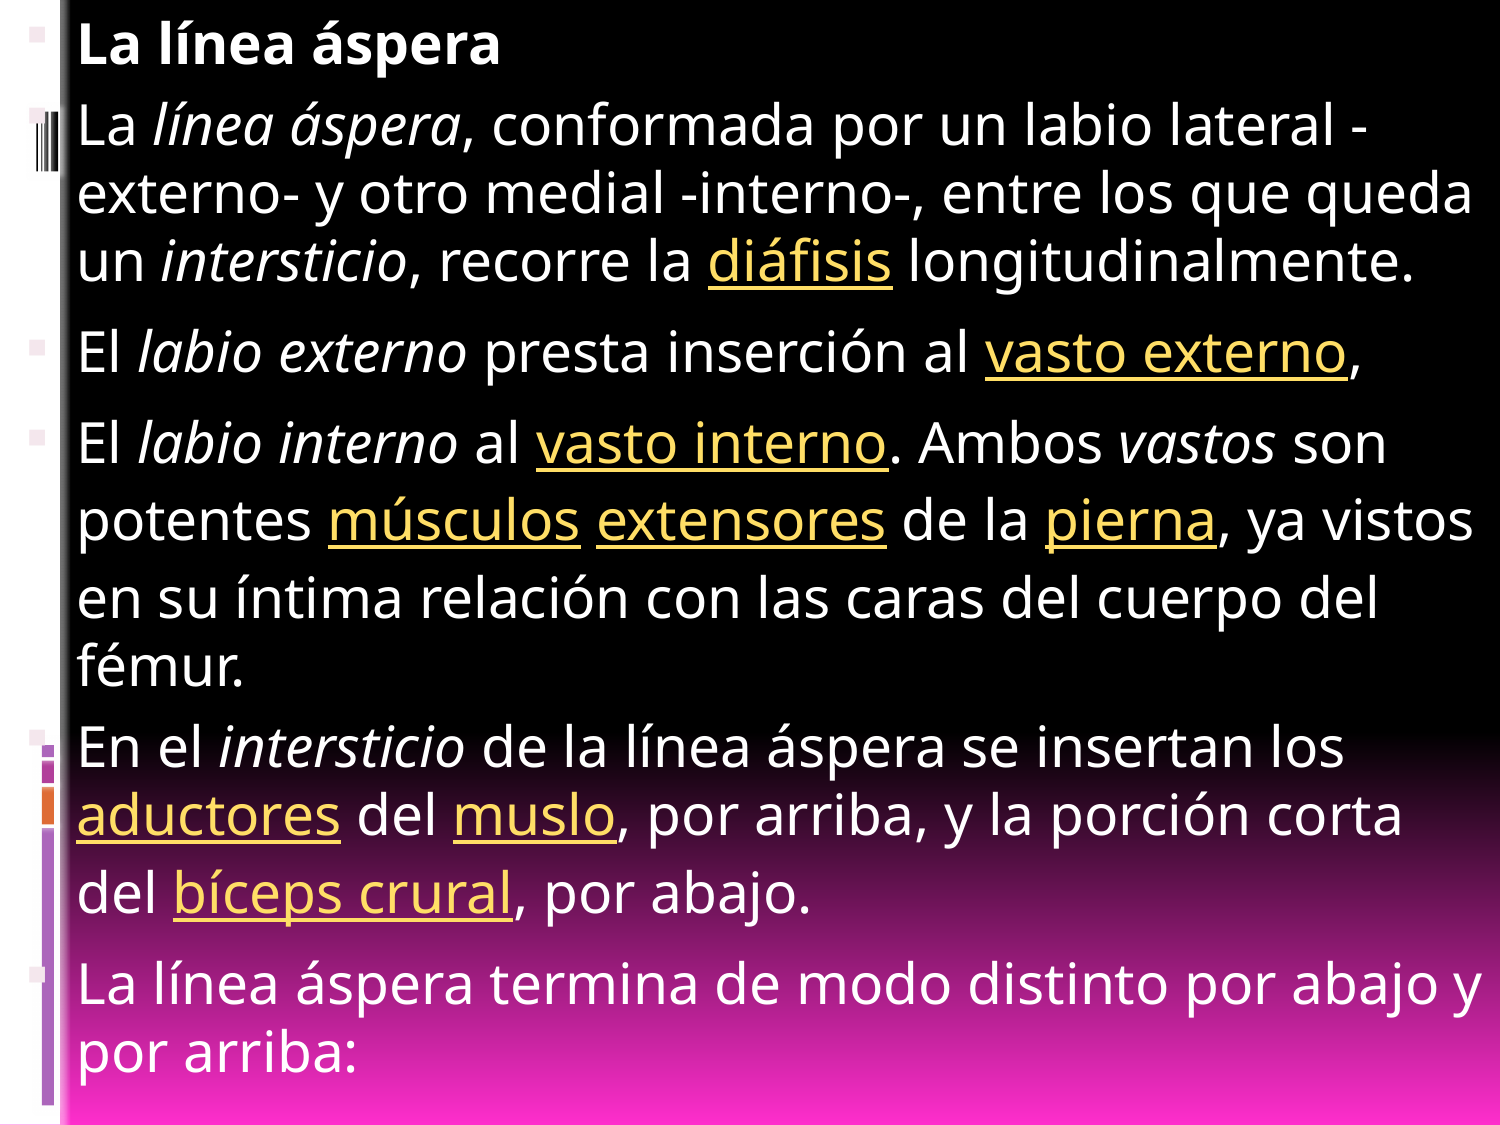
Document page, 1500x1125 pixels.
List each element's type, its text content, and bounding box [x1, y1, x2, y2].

list La línea áspera La línea áspera, conformada por un labio lateral -externo- y otro medial -interno-, entre los que queda un intersticio, recorre la diáfisis longitudinalmente. El labio externo presta inserción al vasto externo, El labio interno al vasto interno. Ambos vastos son potentes músculos extensores de la pierna, ya vistos en su íntima relación con las caras del cuerpo del fémur. En el intersticio de la línea áspera se insertan los aductores del muslo, por arriba, y la porción corta del bíceps crural, por abajo. La línea áspera termina de modo distinto por abajo y por arriba: [0, 0, 1500, 1125]
